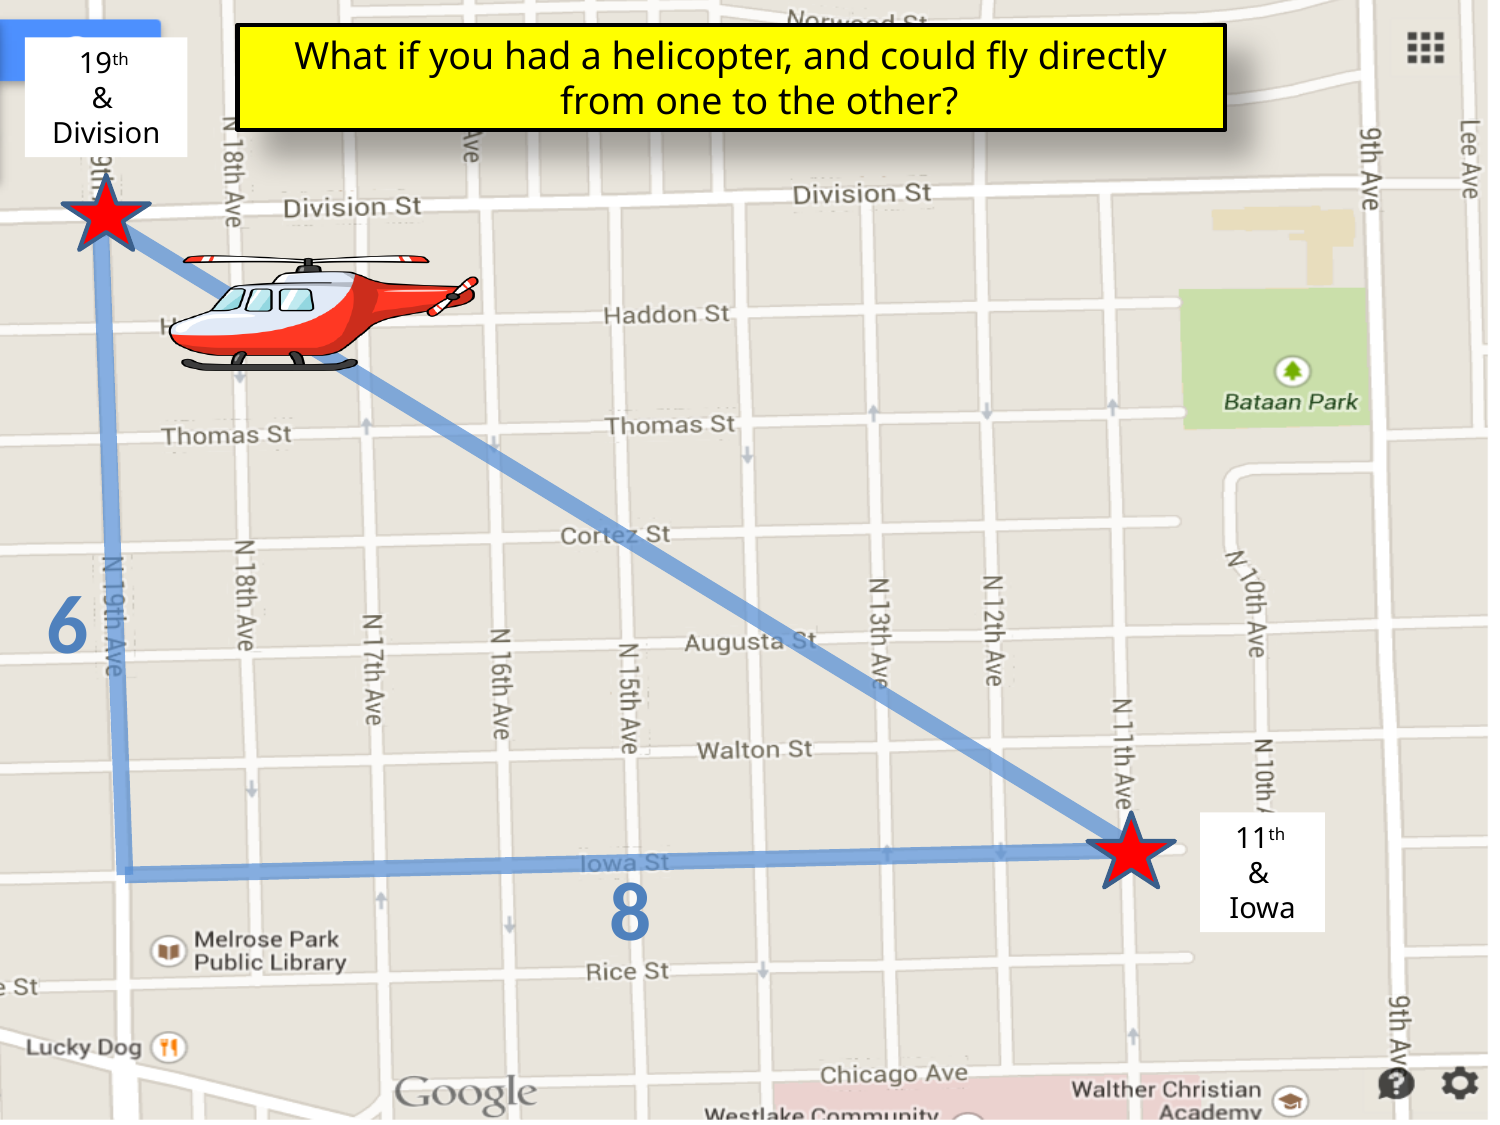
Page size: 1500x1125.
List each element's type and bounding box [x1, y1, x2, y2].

text_box [124, 857, 1138, 876]
text_box [99, 212, 126, 876]
text_box [112, 224, 1138, 851]
picture [0, 0, 1500, 1125]
